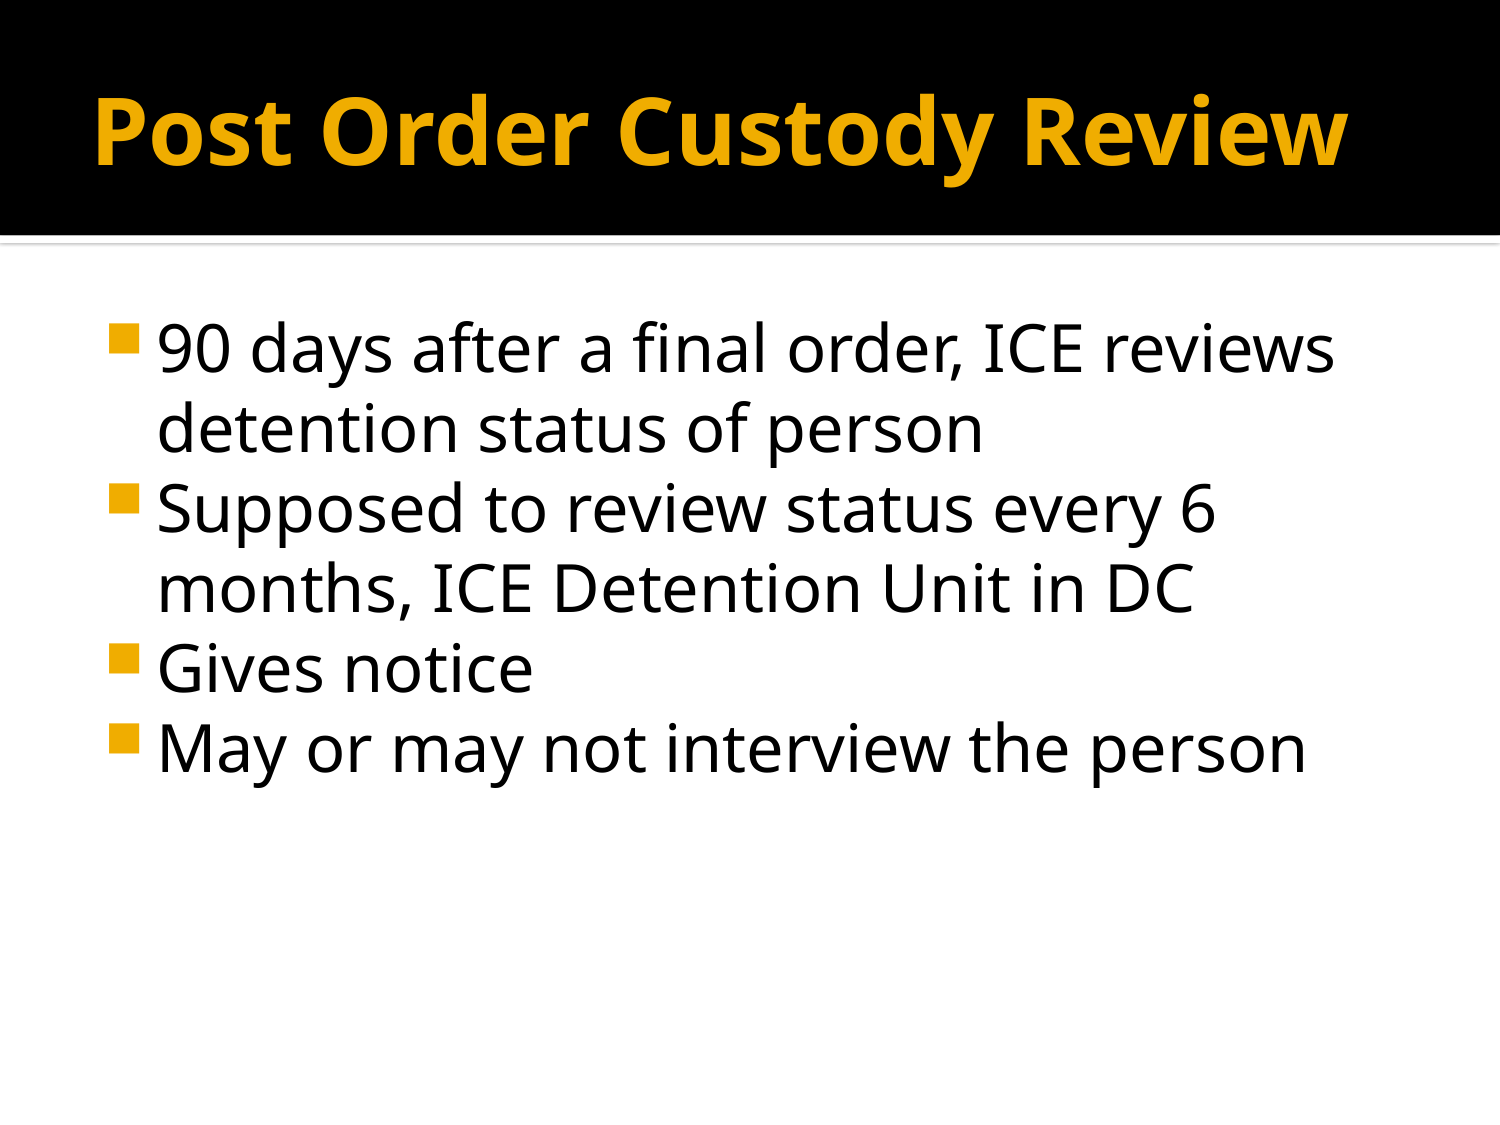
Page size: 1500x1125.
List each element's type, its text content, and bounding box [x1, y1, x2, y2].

title Post Order Custody Review [75, 25, 1425, 231]
list 90 days after a final order, ICE reviews detention status of person Supposed to review status every 6 months, ICE Detention Unit in DC Gives notice May or may not interview the person [75, 291, 1425, 1050]
